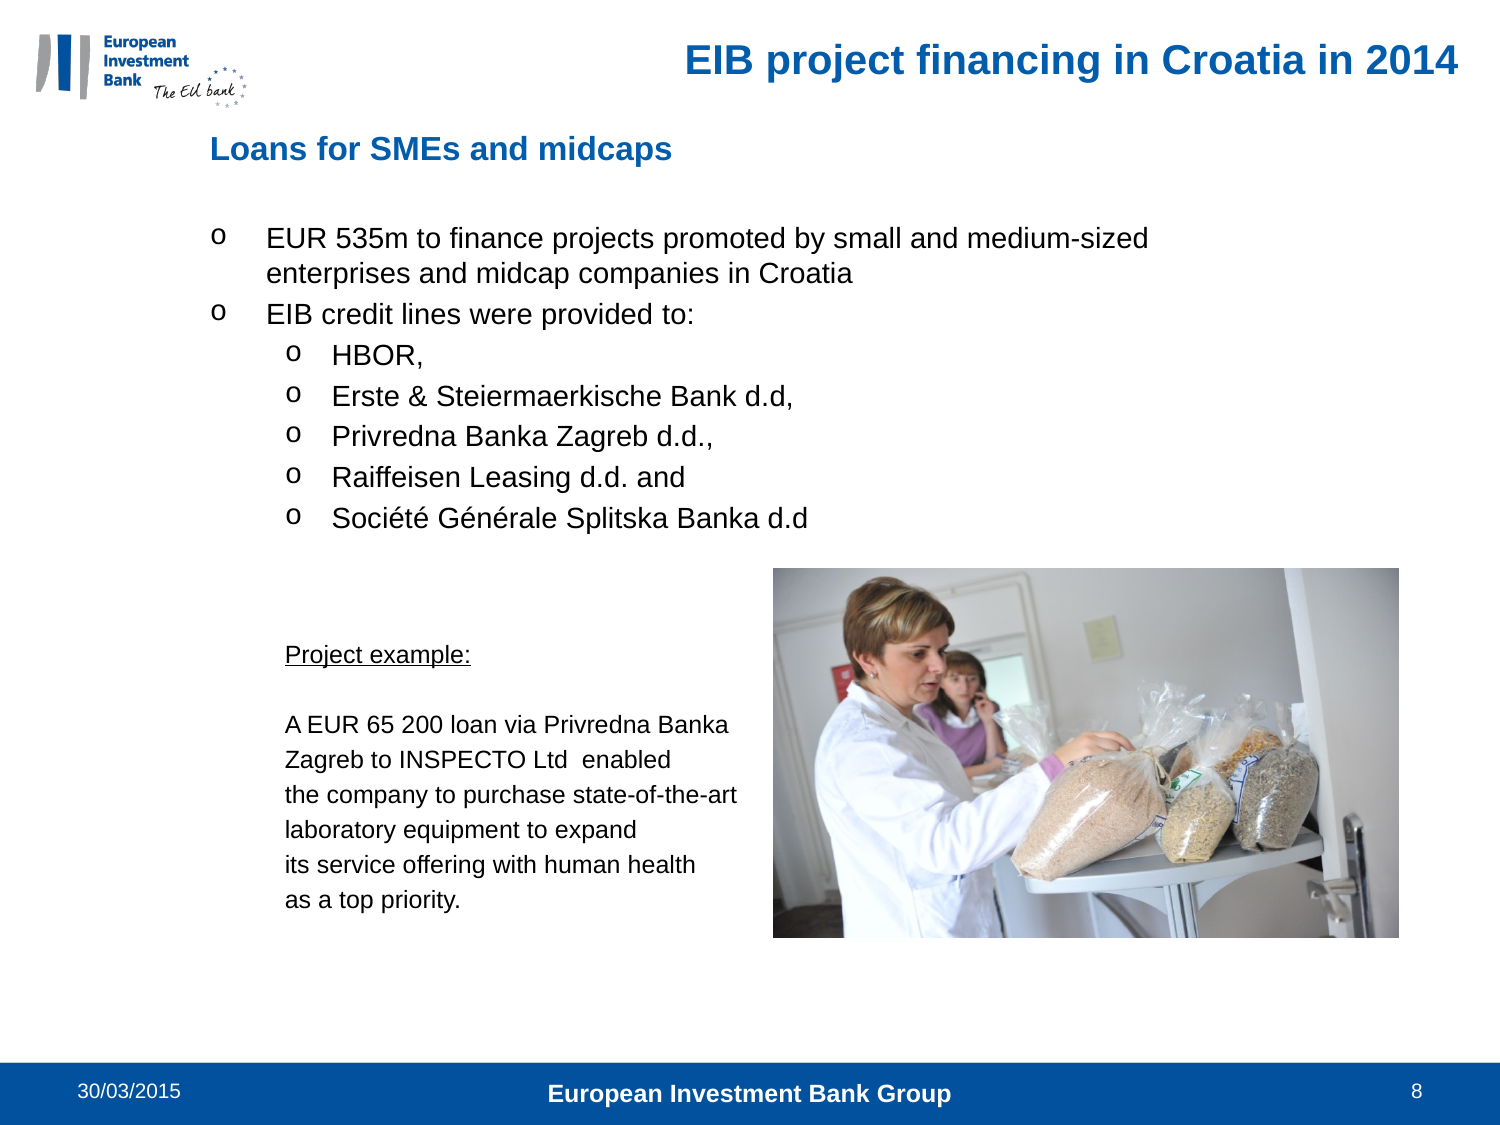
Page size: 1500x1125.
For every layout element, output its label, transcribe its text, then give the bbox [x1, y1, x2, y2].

picture [0, 0, 1500, 1125]
title EIB project financing in Croatia in 2014 [395, 7, 1459, 108]
slide_number 8 [1275, 1070, 1438, 1125]
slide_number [62, 1070, 225, 1125]
list Loans for SMEs and midcaps EUR 535m to finance projects promoted by small and medium-sized enterprises and midcap companies in Croatia EIB credit lines were provided to: HBOR, Erste & Steiermaerkische Bank d.d, Privredna Banka Zagreb d.d., Raiffeisen Leasing d.d. and Société Générale Splitska Banka d.d Project example: A EUR 65 200 loan via Privredna Banka Zagreb to INSPECTO Ltd enabled the company to purchase state-of-the-art laboratory equipment to expand its service offering with human health as a top priority. [194, 119, 1294, 941]
footer European Investment Bank Group [230, 1070, 1270, 1125]
